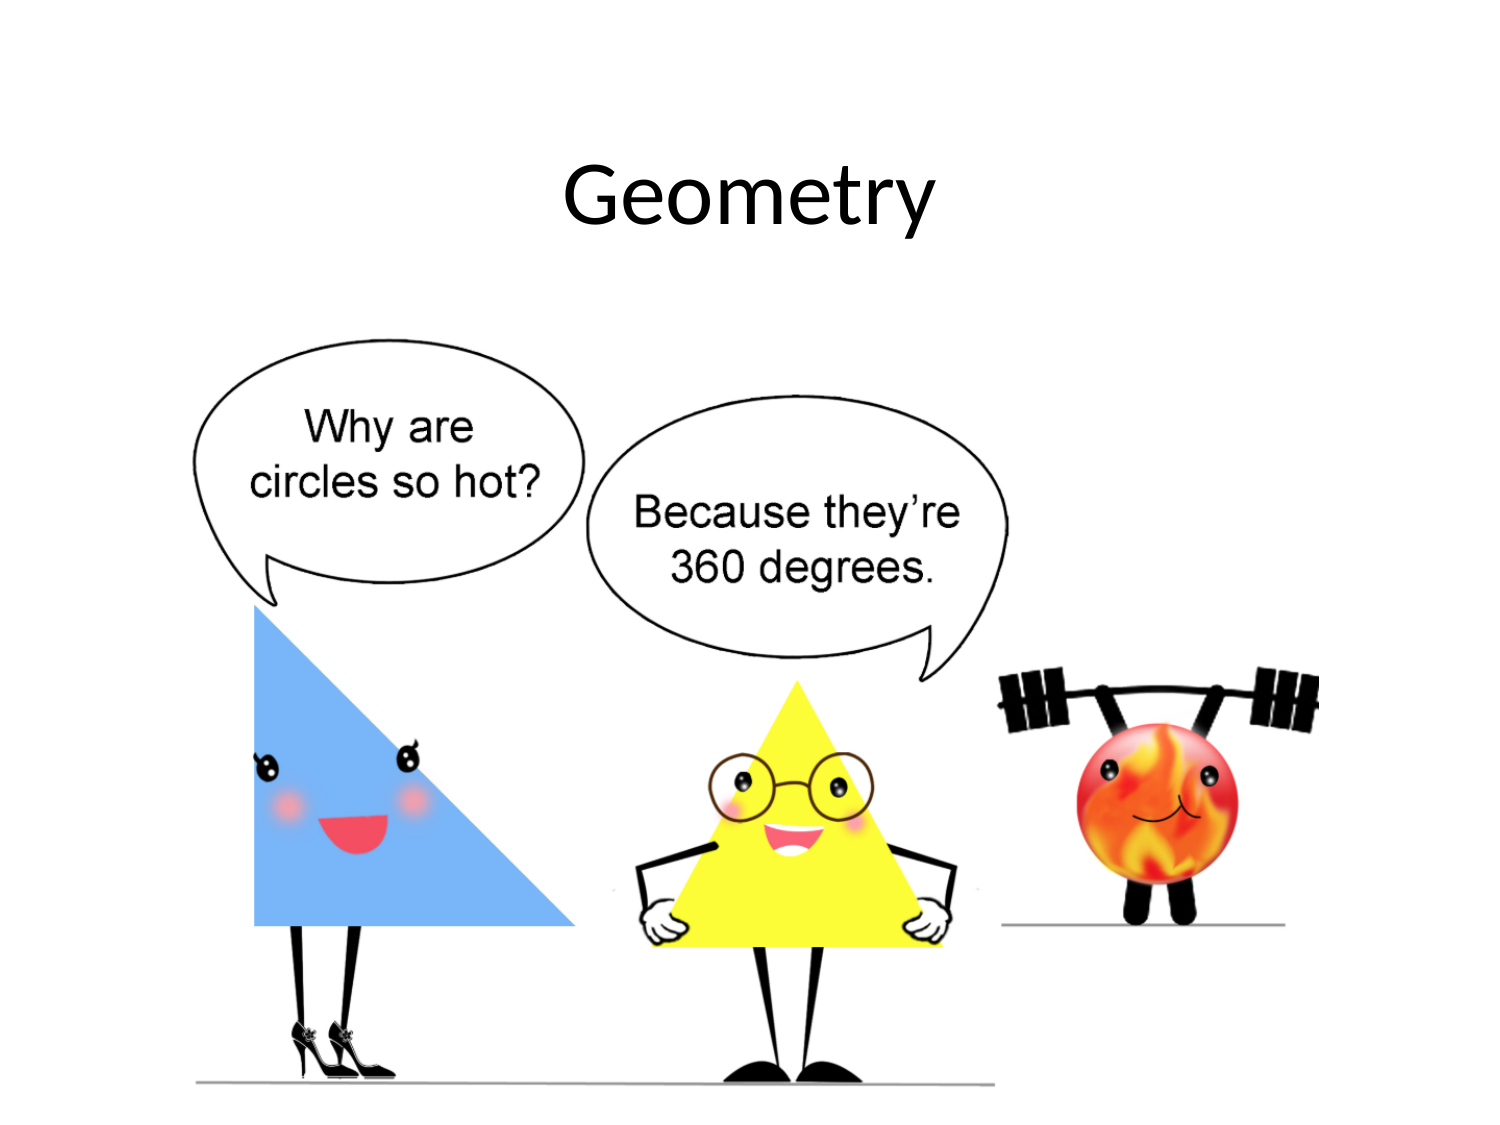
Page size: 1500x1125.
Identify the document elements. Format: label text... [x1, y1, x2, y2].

title Geometry [75, 94, 1425, 282]
picture [178, 281, 1319, 1095]
